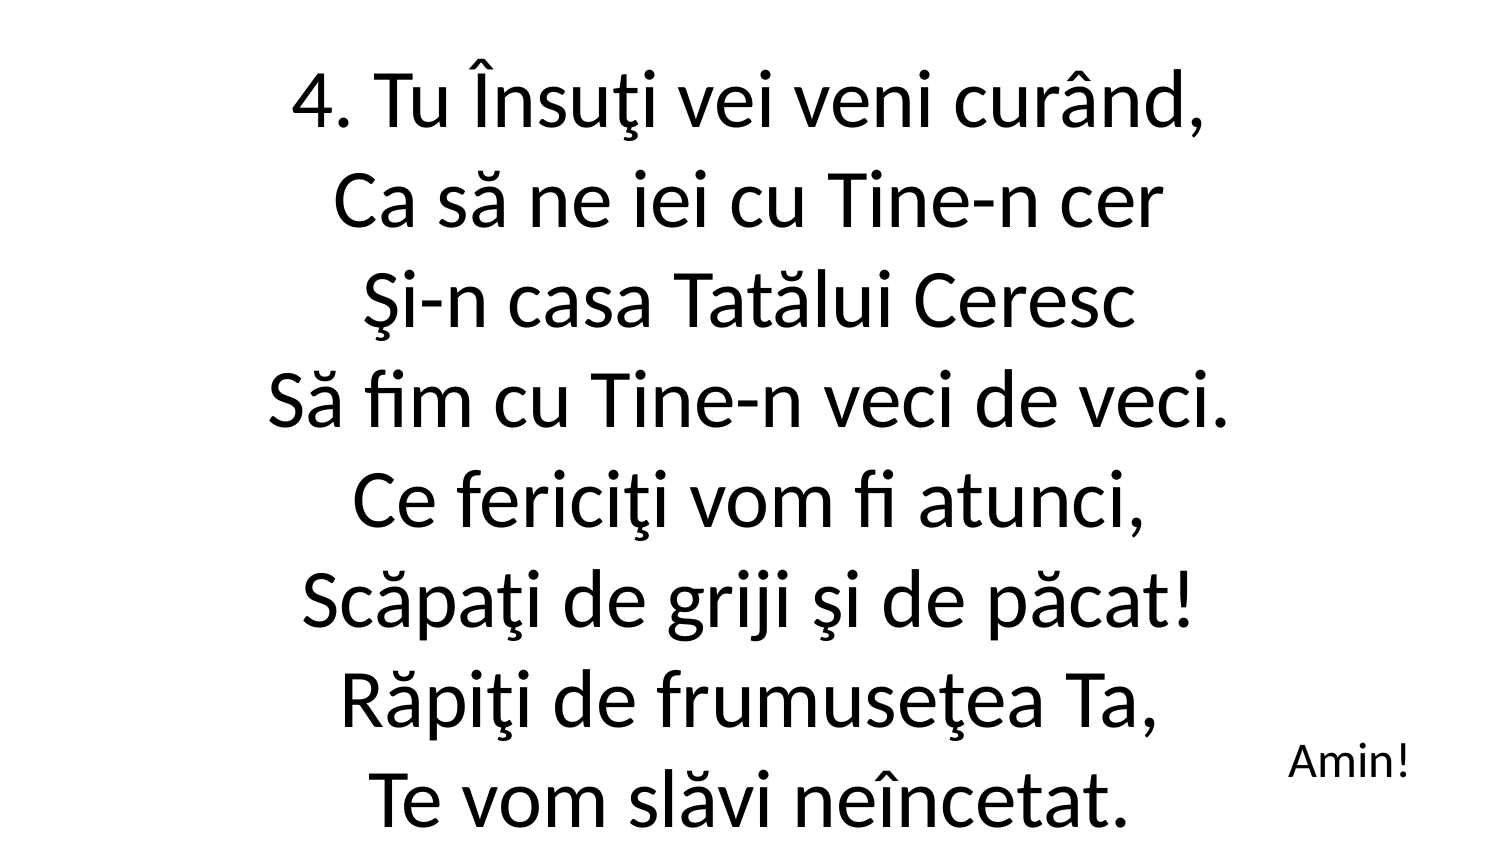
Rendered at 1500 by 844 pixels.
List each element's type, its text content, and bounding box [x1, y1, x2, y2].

text_box 4. Tu Însuţi vei veni curând, Ca să ne iei cu Tine-n cer Şi-n casa Tatălui Ceresc Să fim cu Tine-n veci de veci. Ce fericiţi vom fi atunci, Scăpaţi de griji şi de păcat! Răpiţi de frumuseţea Ta, Te vom slăvi neîncetat. [252, 0, 1248, 844]
text_box Amin! [1273, 674, 1427, 795]
